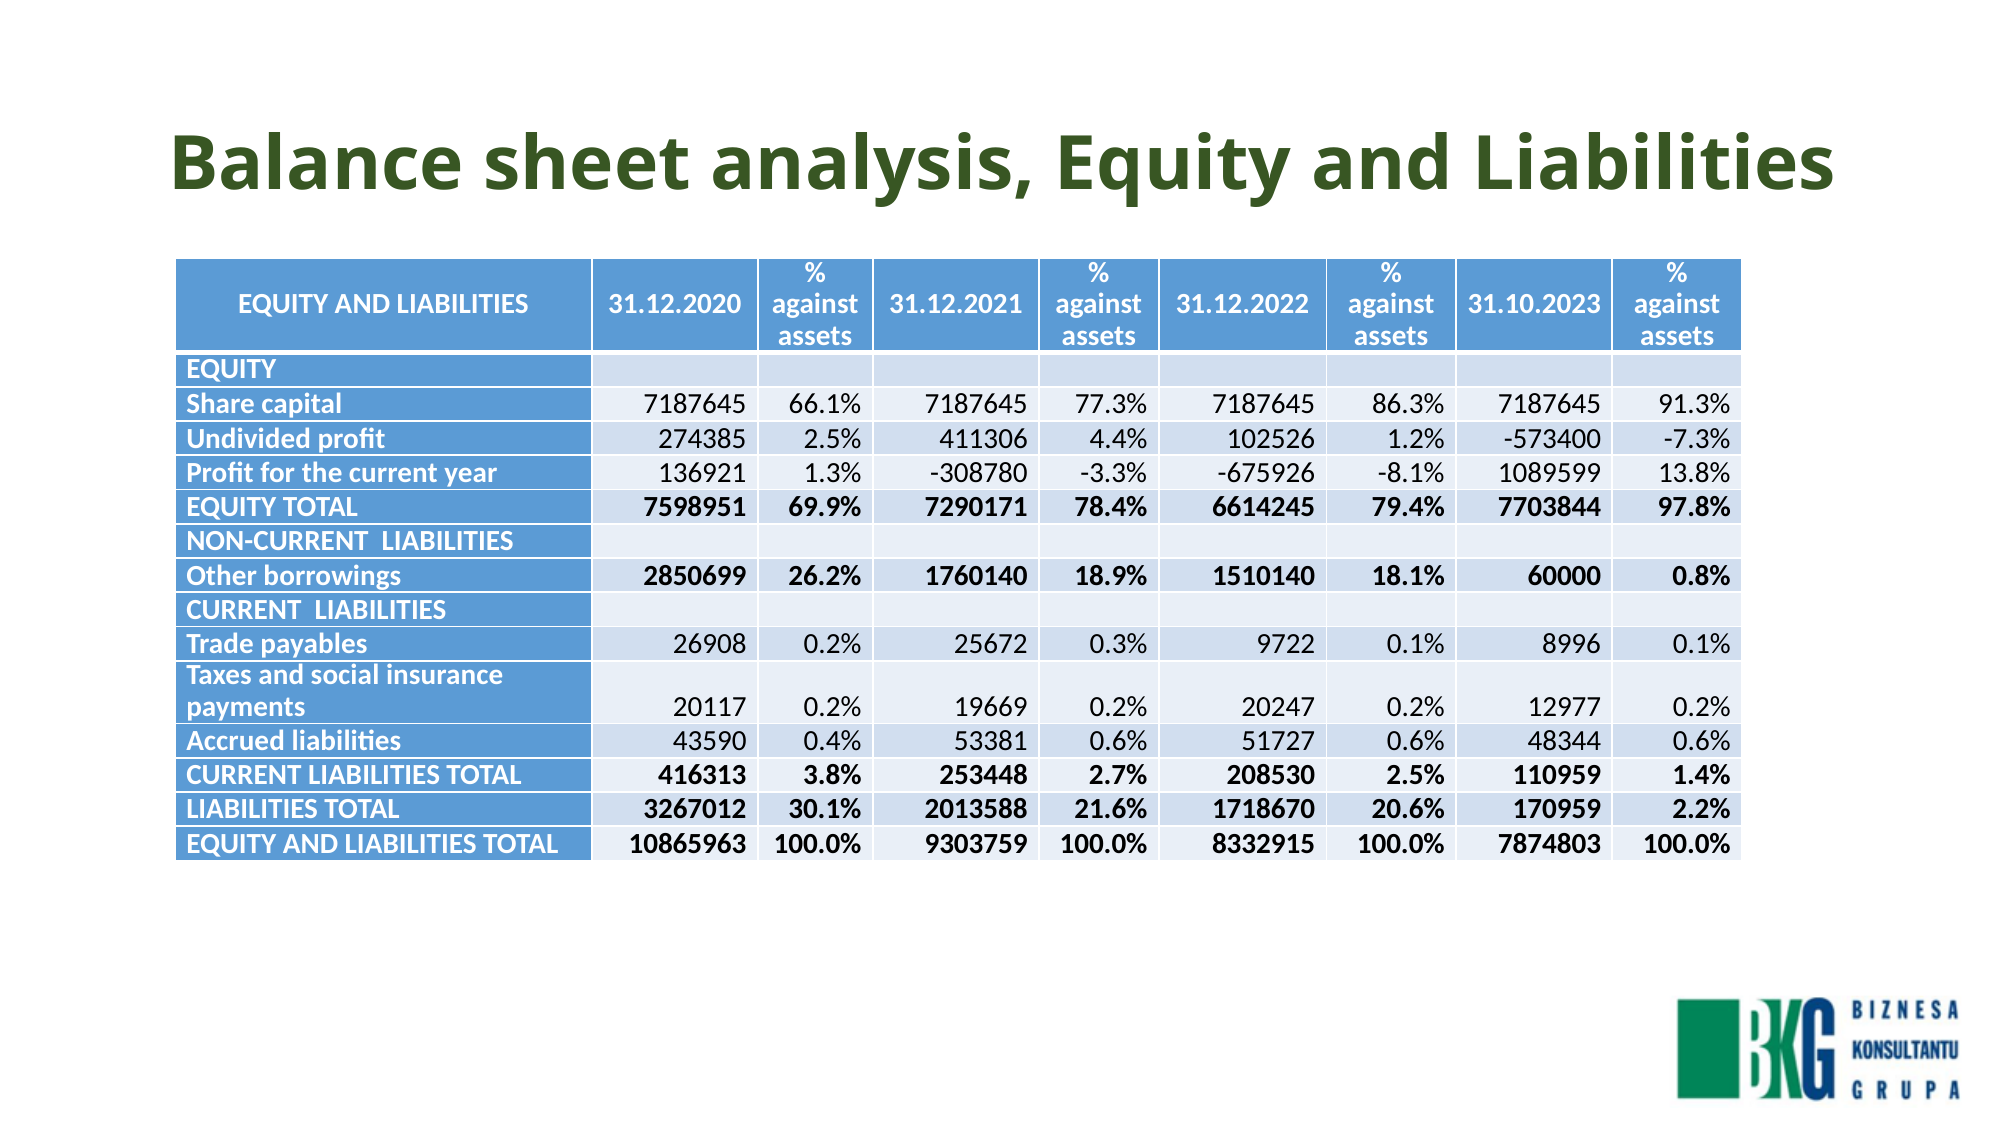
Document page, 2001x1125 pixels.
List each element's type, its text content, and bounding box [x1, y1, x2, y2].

table_cell 18.9% [1040, 559, 1158, 591]
table_cell 12977 [1457, 662, 1611, 723]
table_cell -7.3% [1613, 422, 1741, 454]
table_cell 0.3% [1040, 627, 1158, 660]
table_cell [874, 355, 1038, 386]
table_cell 1.4% [1613, 759, 1741, 791]
table_cell 20247 [1160, 662, 1326, 723]
table_cell 0.2% [759, 627, 872, 660]
table_cell -675926 [1160, 456, 1326, 489]
table_cell 0.6% [1613, 724, 1741, 757]
table_cell Taxes and social insurance payments [176, 662, 591, 723]
table_cell 79.4% [1327, 490, 1455, 523]
table_cell 253448 [874, 759, 1038, 791]
table_header 31.12.2022 [1160, 259, 1326, 350]
table_cell 7187645 [1457, 388, 1611, 420]
table_cell 26908 [593, 627, 757, 660]
table_cell [593, 355, 757, 386]
table_header EQUITY AND LIABILITIES [176, 259, 591, 350]
table_cell 8332915 [1160, 827, 1326, 860]
table_cell [759, 593, 872, 626]
table_cell [1457, 593, 1611, 626]
table_cell 2.2% [1613, 793, 1741, 825]
table_cell 110959 [1457, 759, 1611, 791]
table_cell 7874803 [1457, 827, 1611, 860]
table_cell 0.2% [1040, 662, 1158, 723]
table_cell 0.1% [1613, 627, 1741, 660]
table_cell 9303759 [874, 827, 1038, 860]
table_cell EQUITY AND LIABILITIES TOTAL [176, 827, 591, 860]
table_header 31.12.2021 [874, 259, 1038, 350]
table_cell [1327, 593, 1455, 626]
table_cell 48344 [1457, 724, 1611, 757]
table_cell 86.3% [1327, 388, 1455, 420]
table_cell 20.6% [1327, 793, 1455, 825]
table_cell 7187645 [1160, 388, 1326, 420]
table_cell [1613, 593, 1741, 626]
table_cell 26.2% [759, 559, 872, 591]
table_header % against assets [1327, 259, 1455, 350]
table_cell 1718670 [1160, 793, 1326, 825]
table_cell 8996 [1457, 627, 1611, 660]
table_cell Accrued liabilities [176, 724, 591, 757]
table_cell 1.2% [1327, 422, 1455, 454]
table_cell CURRENT LIABILITIES TOTAL [176, 759, 591, 791]
table_cell [1040, 355, 1158, 386]
table_cell 77.3% [1040, 388, 1158, 420]
table_cell [1613, 355, 1741, 386]
table_cell -308780 [874, 456, 1038, 489]
table_cell Trade payables [176, 627, 591, 660]
table_cell 66.1% [759, 388, 872, 420]
table_header 31.12.2020 [593, 259, 757, 350]
table_header % against assets [1613, 259, 1741, 350]
table_cell 0.8% [1613, 559, 1741, 591]
table_cell 411306 [874, 422, 1038, 454]
table_cell 19669 [874, 662, 1038, 723]
table_cell 60000 [1457, 559, 1611, 591]
table_cell 2850699 [593, 559, 757, 591]
table_cell [1040, 525, 1158, 557]
table_cell -8.1% [1327, 456, 1455, 489]
picture [1667, 993, 1966, 1108]
table_cell 7290171 [874, 490, 1038, 523]
table_cell 0.2% [759, 662, 872, 723]
table_cell 0.6% [1040, 724, 1158, 757]
table_cell -573400 [1457, 422, 1611, 454]
table_cell [1327, 355, 1455, 386]
table_cell NON-CURRENT LIABILITIES [176, 525, 591, 557]
table_cell 1510140 [1160, 559, 1326, 591]
table_cell 208530 [1160, 759, 1326, 791]
table_cell 13.8% [1613, 456, 1741, 489]
table_cell [1613, 525, 1741, 557]
table_cell EQUITY [176, 355, 591, 386]
table_cell [1160, 525, 1326, 557]
table_cell 69.9% [759, 490, 872, 523]
table_cell 97.8% [1613, 490, 1741, 523]
table_cell 100.0% [1613, 827, 1741, 860]
table_cell [759, 355, 872, 386]
table_cell 0.1% [1327, 627, 1455, 660]
table_cell 18.1% [1327, 559, 1455, 591]
table_cell [1457, 525, 1611, 557]
table_cell 7703844 [1457, 490, 1611, 523]
table_cell Profit for the current year [176, 456, 591, 489]
table_cell Other borrowings [176, 559, 591, 591]
table_header 31.10.2023 [1457, 259, 1611, 350]
table_cell 2.5% [759, 422, 872, 454]
table_header % against assets [1040, 259, 1158, 350]
table_cell [1040, 593, 1158, 626]
table_cell 2.5% [1327, 759, 1455, 791]
table_cell -3.3% [1040, 456, 1158, 489]
table_cell 25672 [874, 627, 1038, 660]
table_cell 91.3% [1613, 388, 1741, 420]
table_cell [1160, 593, 1326, 626]
table_cell 3267012 [593, 793, 757, 825]
table_cell 1.3% [759, 456, 872, 489]
table_cell 20117 [593, 662, 757, 723]
table_cell 78.4% [1040, 490, 1158, 523]
title Balance sheet analysis, Equity and Liabilities [153, 56, 1879, 275]
table_cell 53381 [874, 724, 1038, 757]
table_cell 2.7% [1040, 759, 1158, 791]
table_cell CURRENT LIABILITIES [176, 593, 591, 626]
table_cell 136921 [593, 456, 757, 489]
table_cell LIABILITIES TOTAL [176, 793, 591, 825]
table_cell 10865963 [593, 827, 757, 860]
table_cell 1089599 [1457, 456, 1611, 489]
table_cell [1457, 355, 1611, 386]
table_cell 100.0% [759, 827, 872, 860]
table_cell 100.0% [1327, 827, 1455, 860]
table_cell 30.1% [759, 793, 872, 825]
table_cell [593, 525, 757, 557]
table_cell 100.0% [1040, 827, 1158, 860]
table_cell 0.4% [759, 724, 872, 757]
table_cell 7598951 [593, 490, 757, 523]
table_cell [874, 525, 1038, 557]
table_cell 2013588 [874, 793, 1038, 825]
table_cell [874, 593, 1038, 626]
table_cell 4.4% [1040, 422, 1158, 454]
table_cell [1160, 355, 1326, 386]
table_cell 416313 [593, 759, 757, 791]
table_cell 7187645 [593, 388, 757, 420]
table_cell 0.2% [1613, 662, 1741, 723]
table_cell 102526 [1160, 422, 1326, 454]
table_cell 51727 [1160, 724, 1326, 757]
table_cell 6614245 [1160, 490, 1326, 523]
table_cell [759, 525, 872, 557]
table_cell 274385 [593, 422, 757, 454]
table_cell 43590 [593, 724, 757, 757]
table_cell [1327, 525, 1455, 557]
table_cell EQUITY TOTAL [176, 490, 591, 523]
table_cell Undivided profit [176, 422, 591, 454]
table_header % against assets [759, 259, 872, 350]
table_cell 21.6% [1040, 793, 1158, 825]
table_cell 1760140 [874, 559, 1038, 591]
table_cell 3.8% [759, 759, 872, 791]
table_cell 7187645 [874, 388, 1038, 420]
table_cell 0.2% [1327, 662, 1455, 723]
table_cell 0.6% [1327, 724, 1455, 757]
table_cell 9722 [1160, 627, 1326, 660]
table_cell Share capital [176, 388, 591, 420]
table_cell 170959 [1457, 793, 1611, 825]
table_cell [593, 593, 757, 626]
